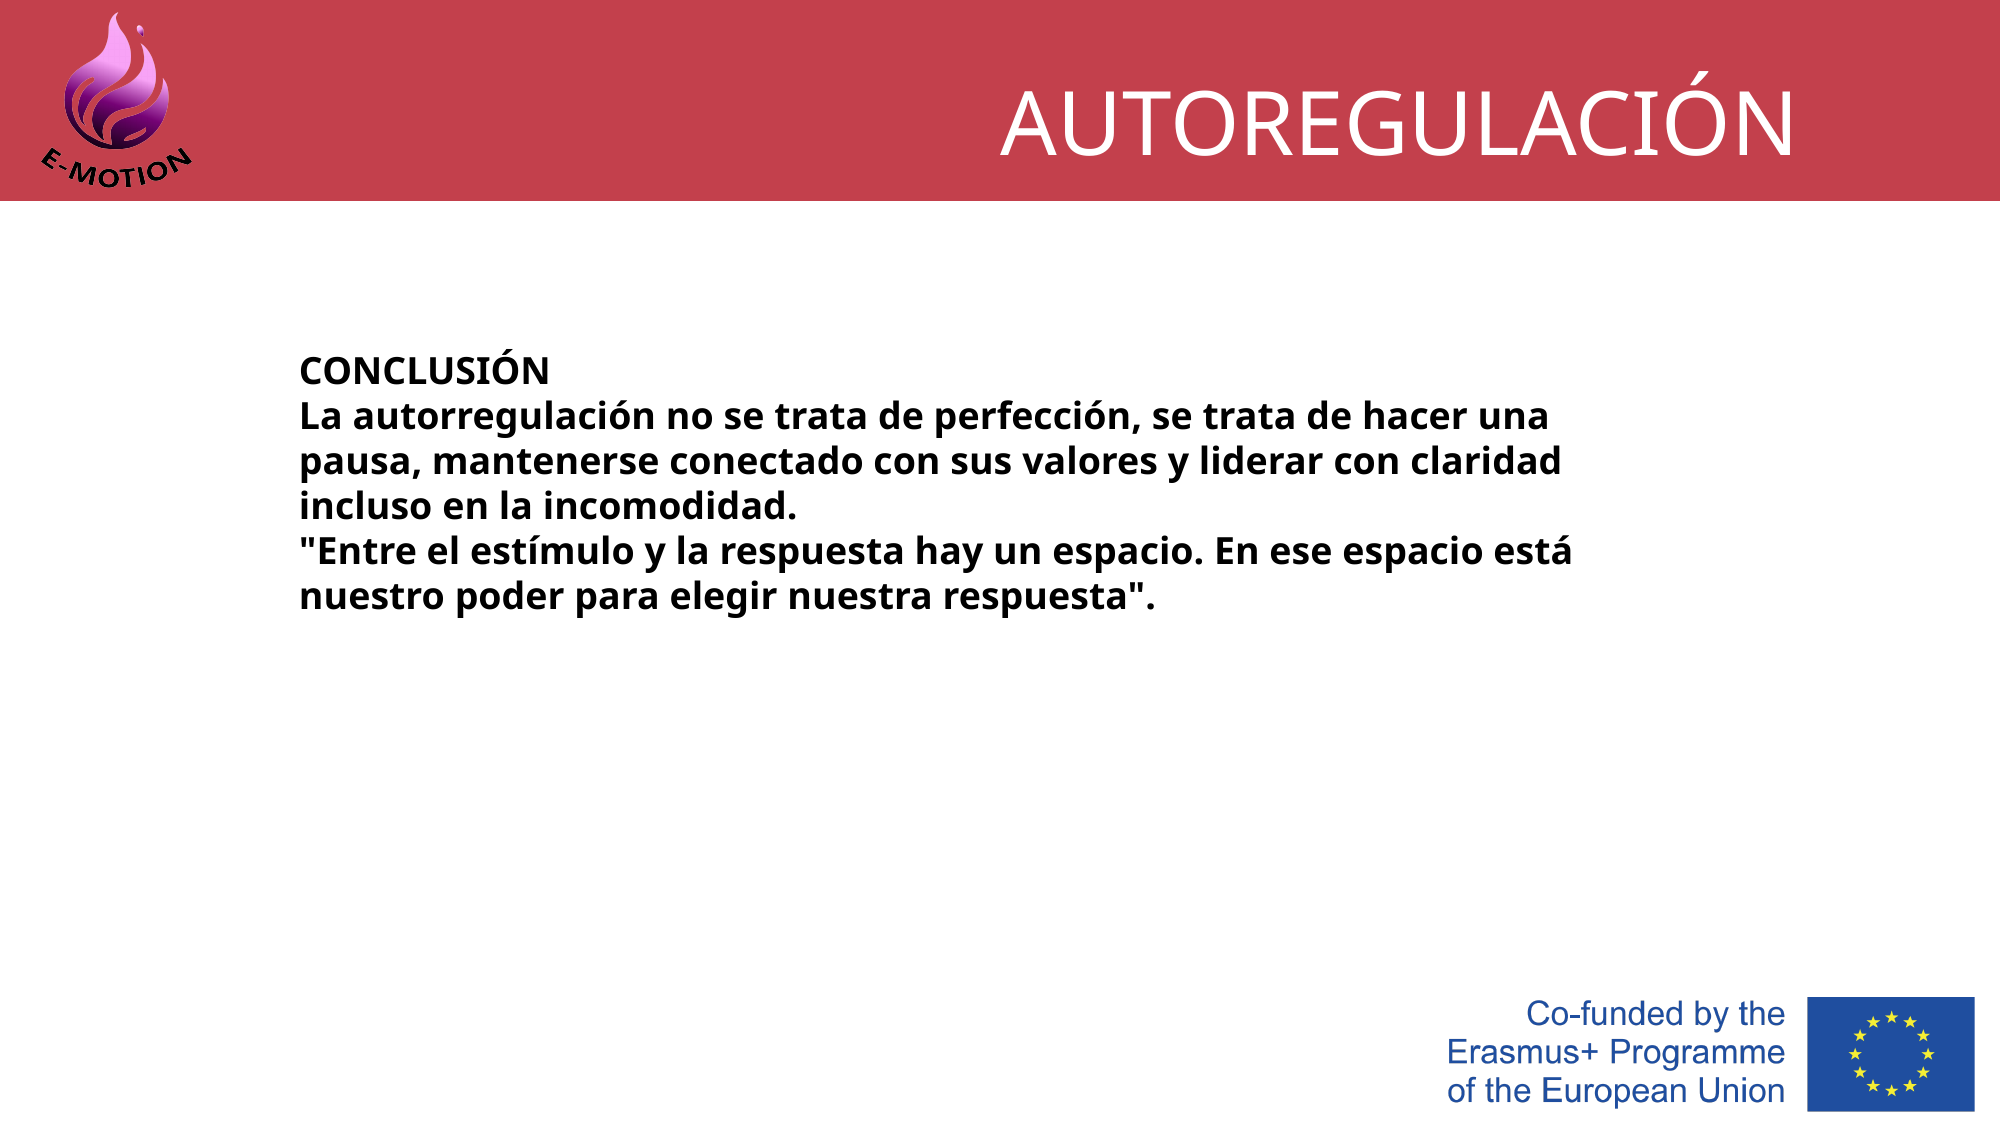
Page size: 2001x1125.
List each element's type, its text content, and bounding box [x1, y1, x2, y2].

text_box CONCLUSIÓN La autorregulación no se trata de perfección, se trata de hacer una pausa, mantenerse conectado con sus valores y liderar con claridad incluso en la incomodidad. "Entre el estímulo y la respuesta hay un espacio. En ese espacio está nuestro poder para elegir nuestra respuesta". [284, 339, 1694, 625]
picture [0, 0, 253, 247]
text_box AUTOREGULACIÓN [556, 59, 1815, 334]
